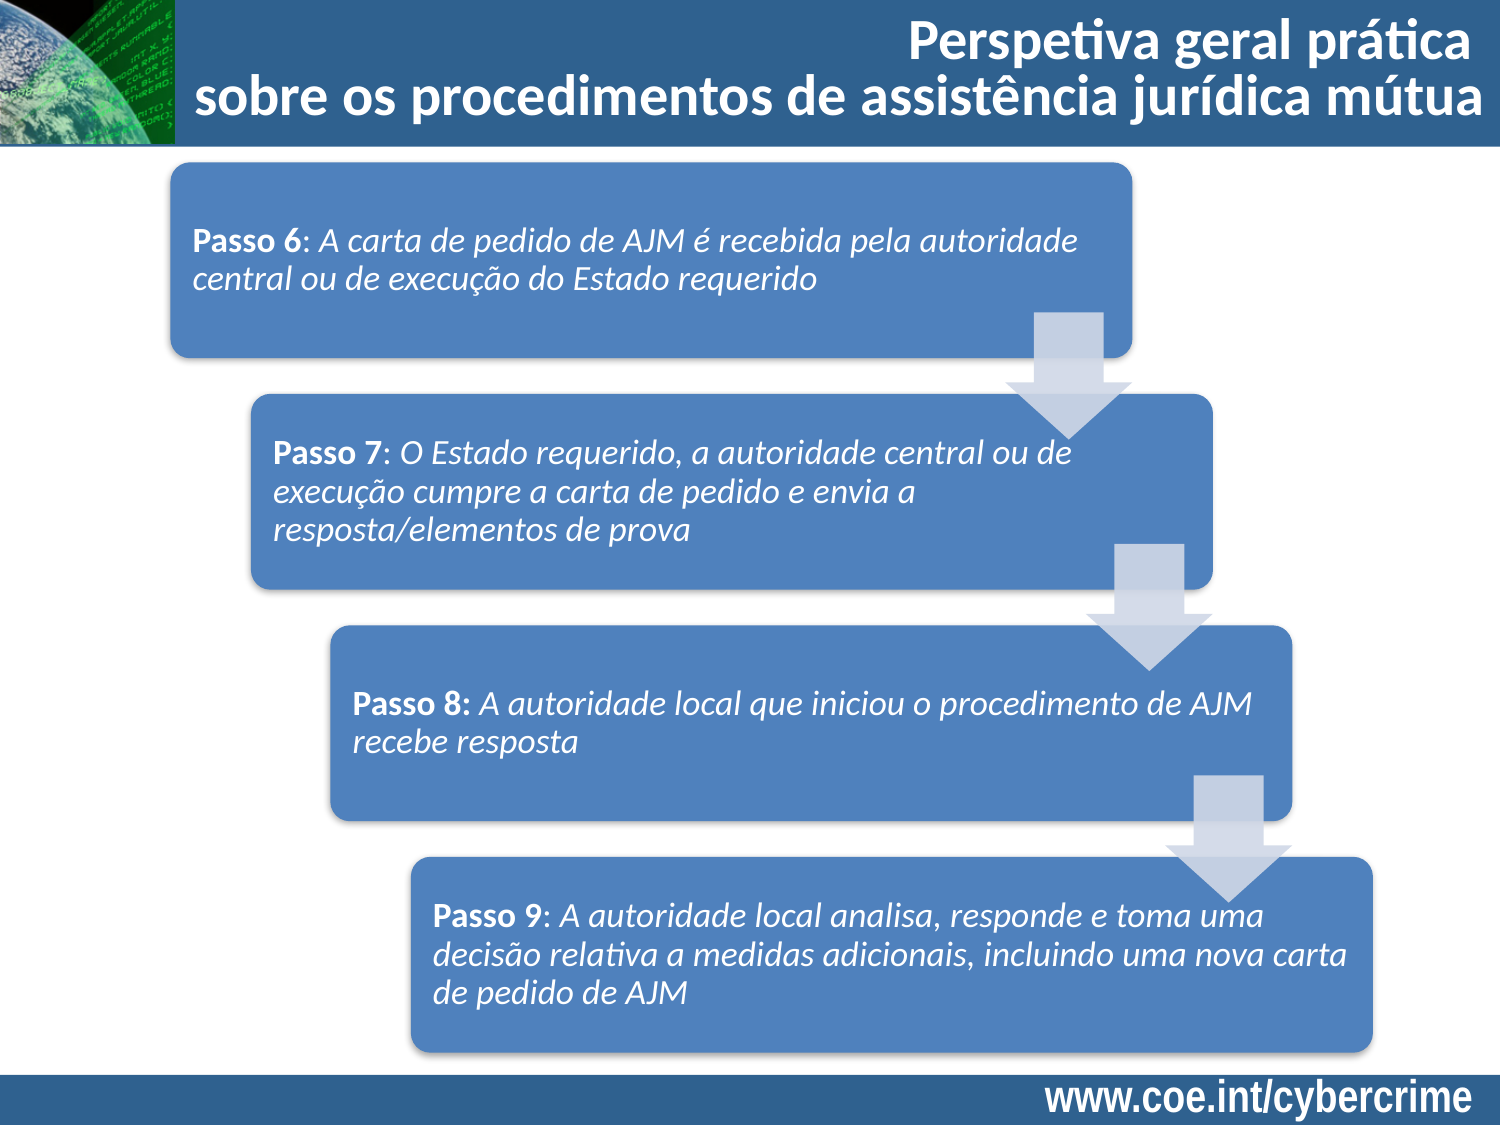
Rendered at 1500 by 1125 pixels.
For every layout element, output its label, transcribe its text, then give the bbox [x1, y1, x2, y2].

picture [0, 0, 175, 144]
text_box [0, 1073, 1030, 1125]
text_box www.coe.int/cybercrime [1030, 1059, 1500, 1125]
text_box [170, 162, 1374, 1053]
text_box Perspetiva geral prática sobre os procedimentos de assistência jurídica mútua [177, 0, 1500, 149]
